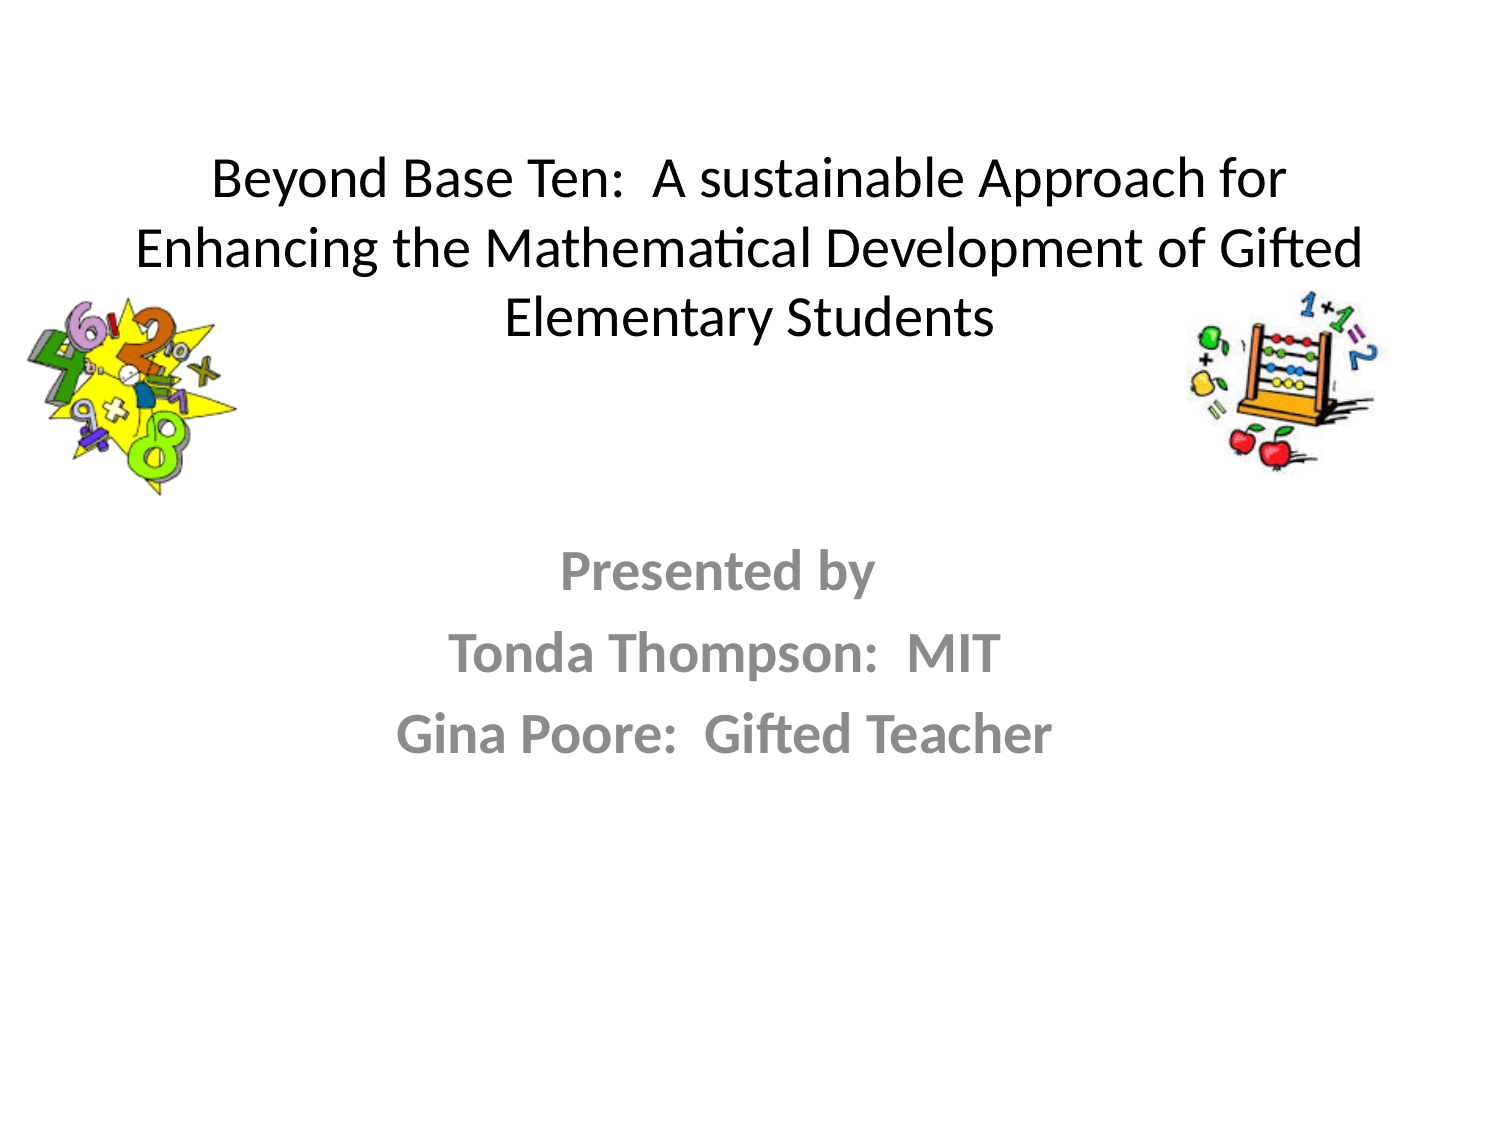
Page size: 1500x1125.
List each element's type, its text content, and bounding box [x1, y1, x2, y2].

subtitle Presented by Tonda Thompson: MIT Gina Poore: Gifted Teacher [174, 525, 1275, 925]
picture [24, 288, 238, 507]
title Beyond Base Ten: A sustainable Approach for Enhancing the Mathematical Development of Gifted Elementary Students [112, 99, 1388, 388]
picture [1187, 288, 1419, 476]
